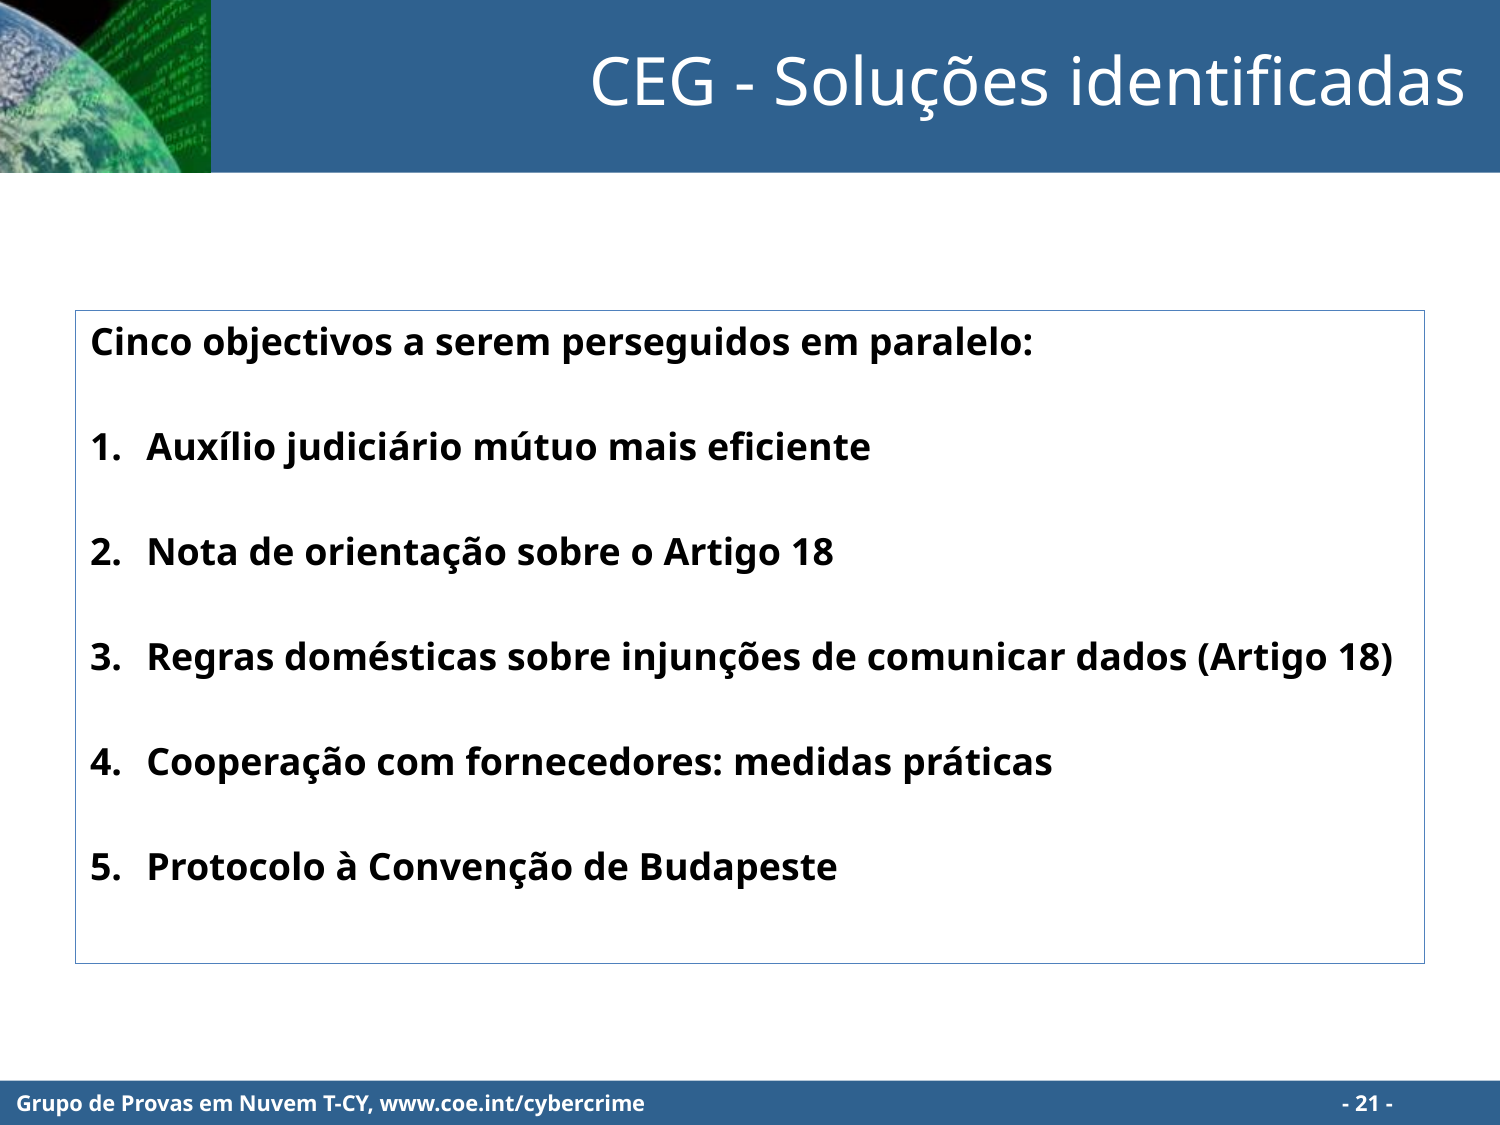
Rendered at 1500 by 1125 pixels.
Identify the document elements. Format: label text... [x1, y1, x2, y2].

text_box Grupo de Provas em Nuvem T-CY, www.coe.int/cybercrime - 21 - [1, 1082, 1500, 1125]
text_box [0, 1079, 1500, 1125]
picture [0, 0, 212, 173]
text_box CEG - Soluções identificadas [230, 31, 1483, 126]
list Cinco objectivos a serem perseguidos em paralelo: Auxílio judiciário mútuo mais eficiente Nota de orientação sobre o Artigo 18 Regras domésticas sobre injunções de comunicar dados (Artigo 18) Cooperação com fornecedores: medidas práticas Protocolo à Convenção de Budapeste [75, 310, 1425, 964]
text_box [214, 0, 1500, 175]
